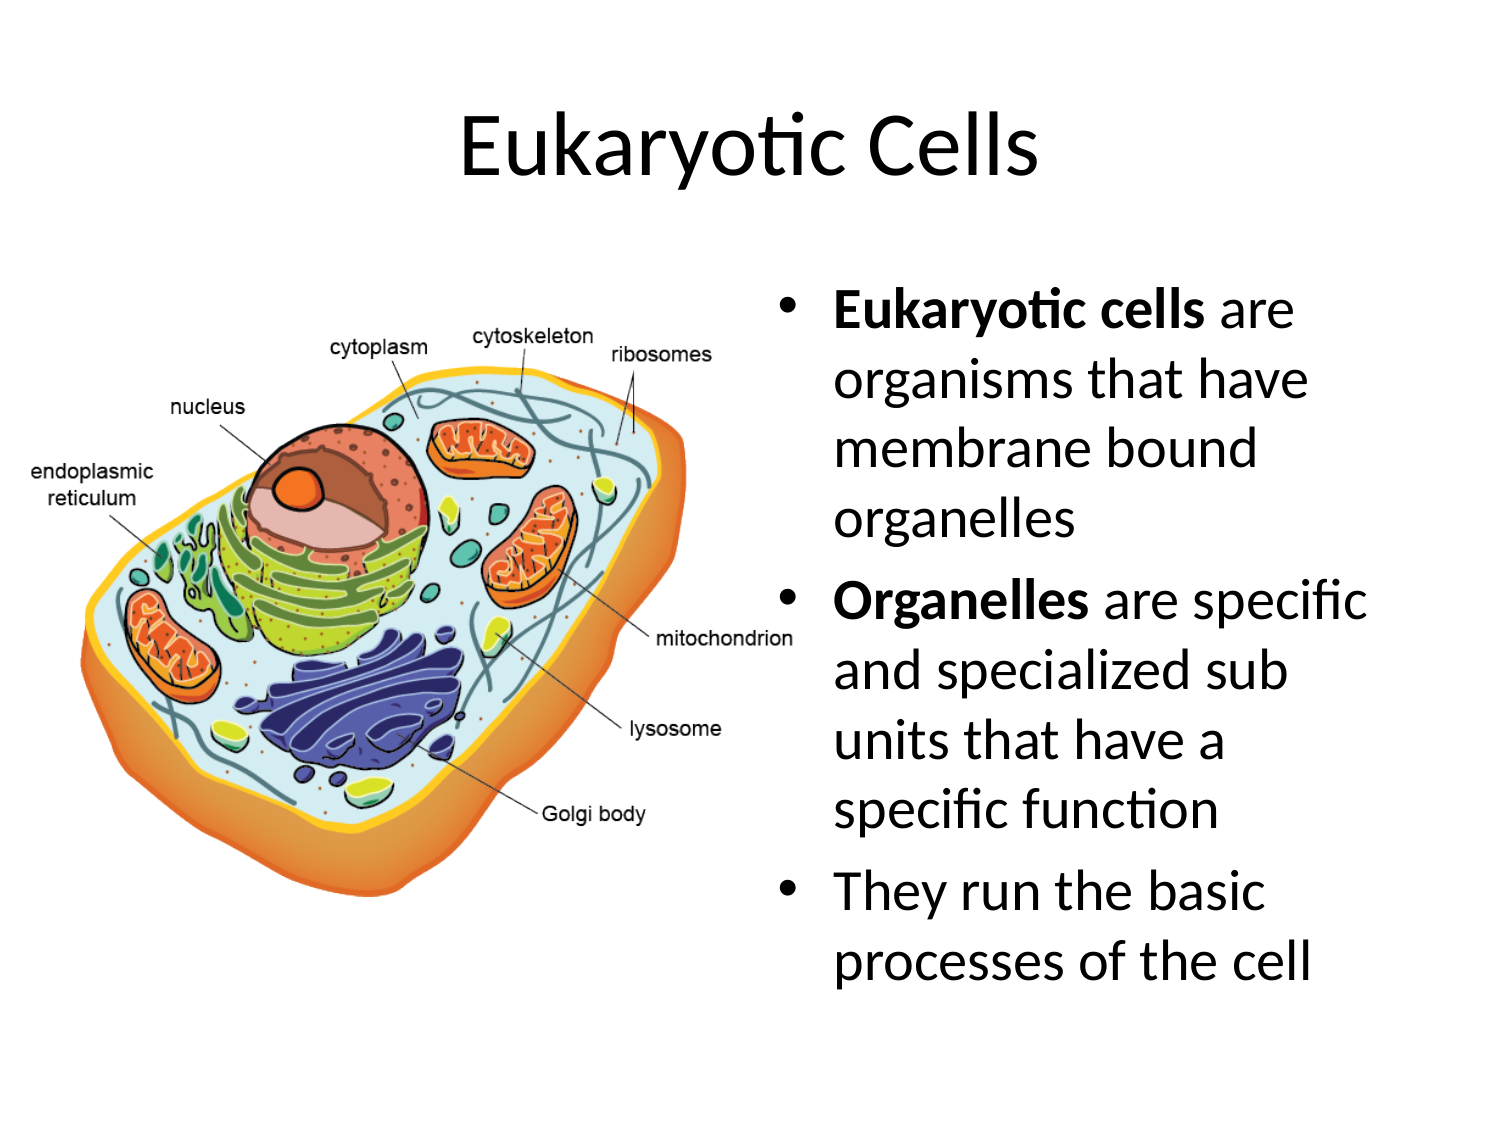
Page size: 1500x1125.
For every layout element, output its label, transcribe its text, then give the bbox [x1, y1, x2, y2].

title Eukaryotic Cells [75, 45, 1425, 233]
picture [30, 324, 795, 898]
list Eukaryotic cells are organisms that have membrane bound organelles Organelles are specific and specialized sub units that have a specific function They run the basic processes of the cell [762, 262, 1425, 1005]
